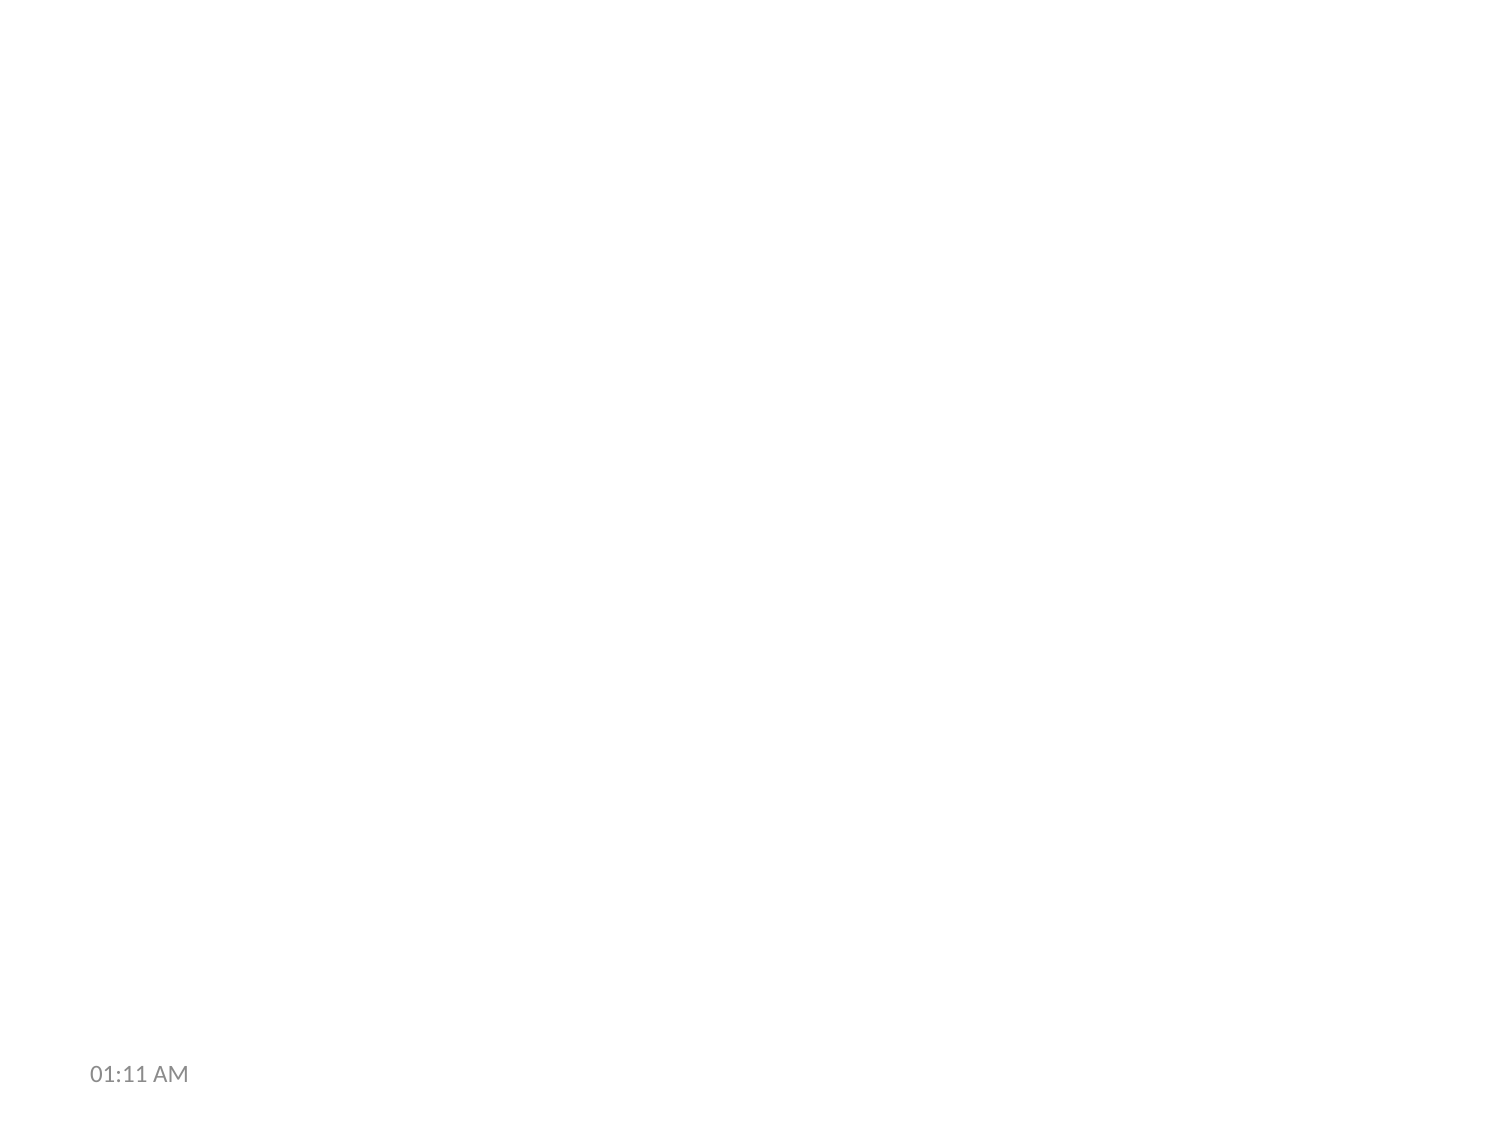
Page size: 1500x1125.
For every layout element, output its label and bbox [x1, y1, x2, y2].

slide_number [75, 1042, 425, 1103]
